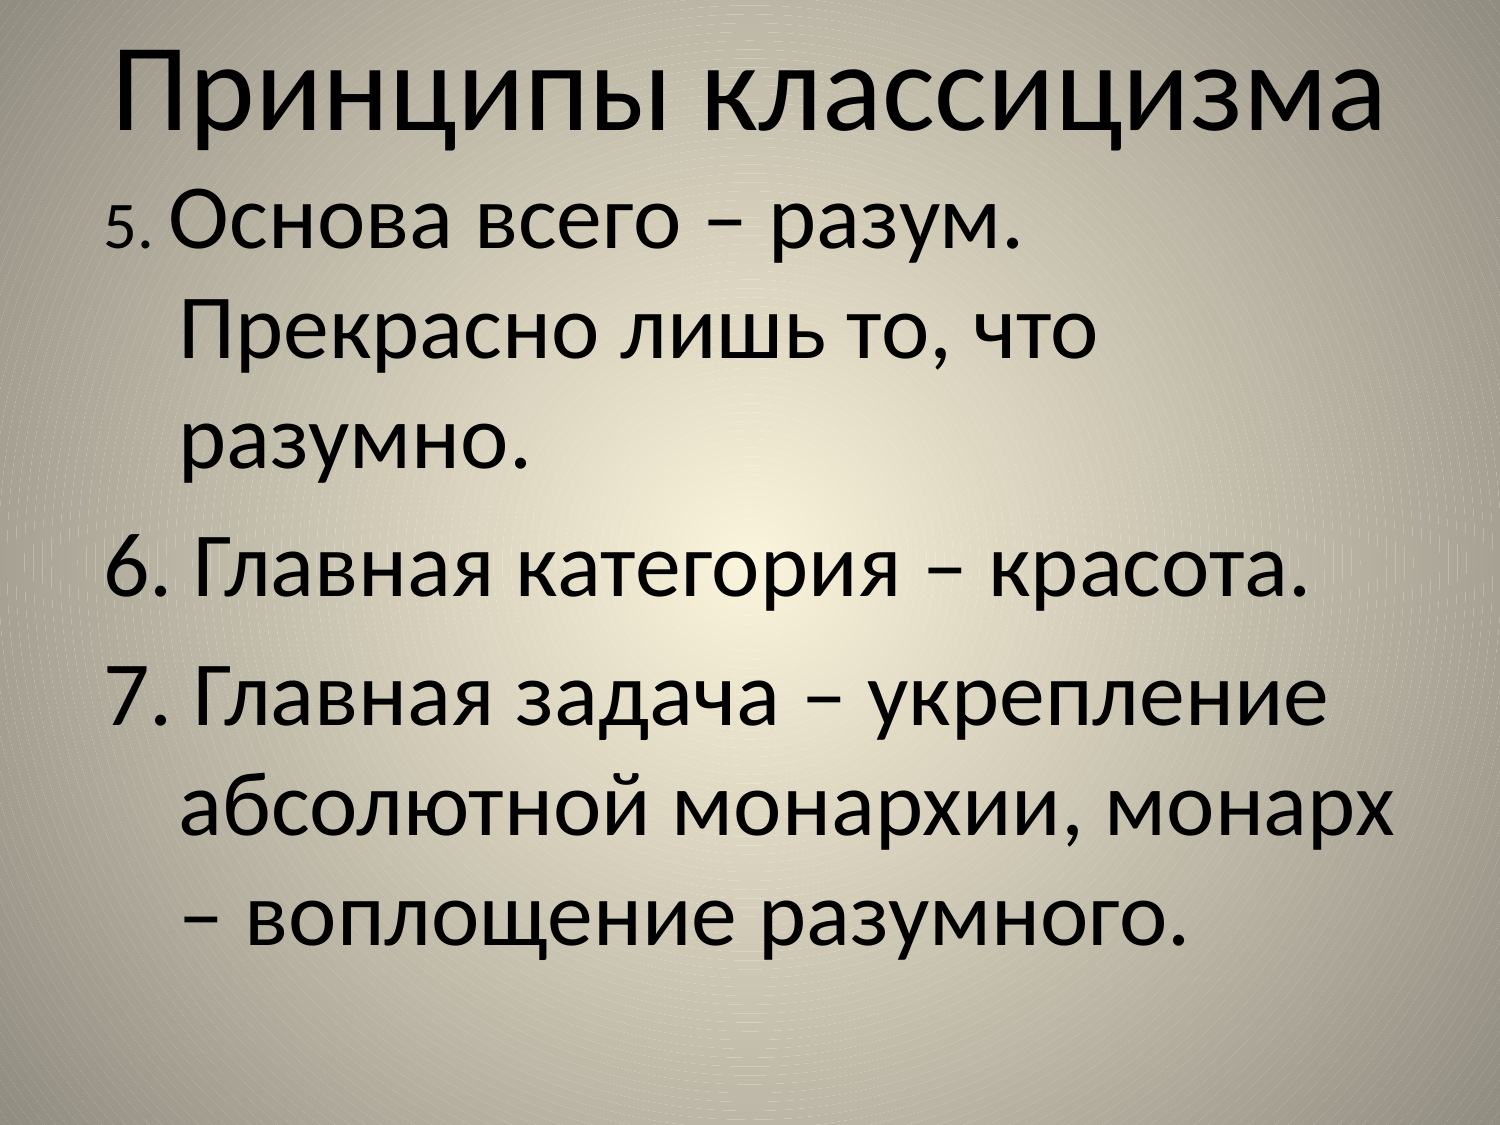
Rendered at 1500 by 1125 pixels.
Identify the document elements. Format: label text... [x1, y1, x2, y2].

list 5. Основа всего – разум. Прекрасно лишь то, что разумно. 6. Главная категория – красота. 7. Главная задача – укрепление абсолютной монархии, монарх – воплощение разумного. [88, 149, 1459, 1125]
title Принципы классицизма [75, 0, 1425, 161]
